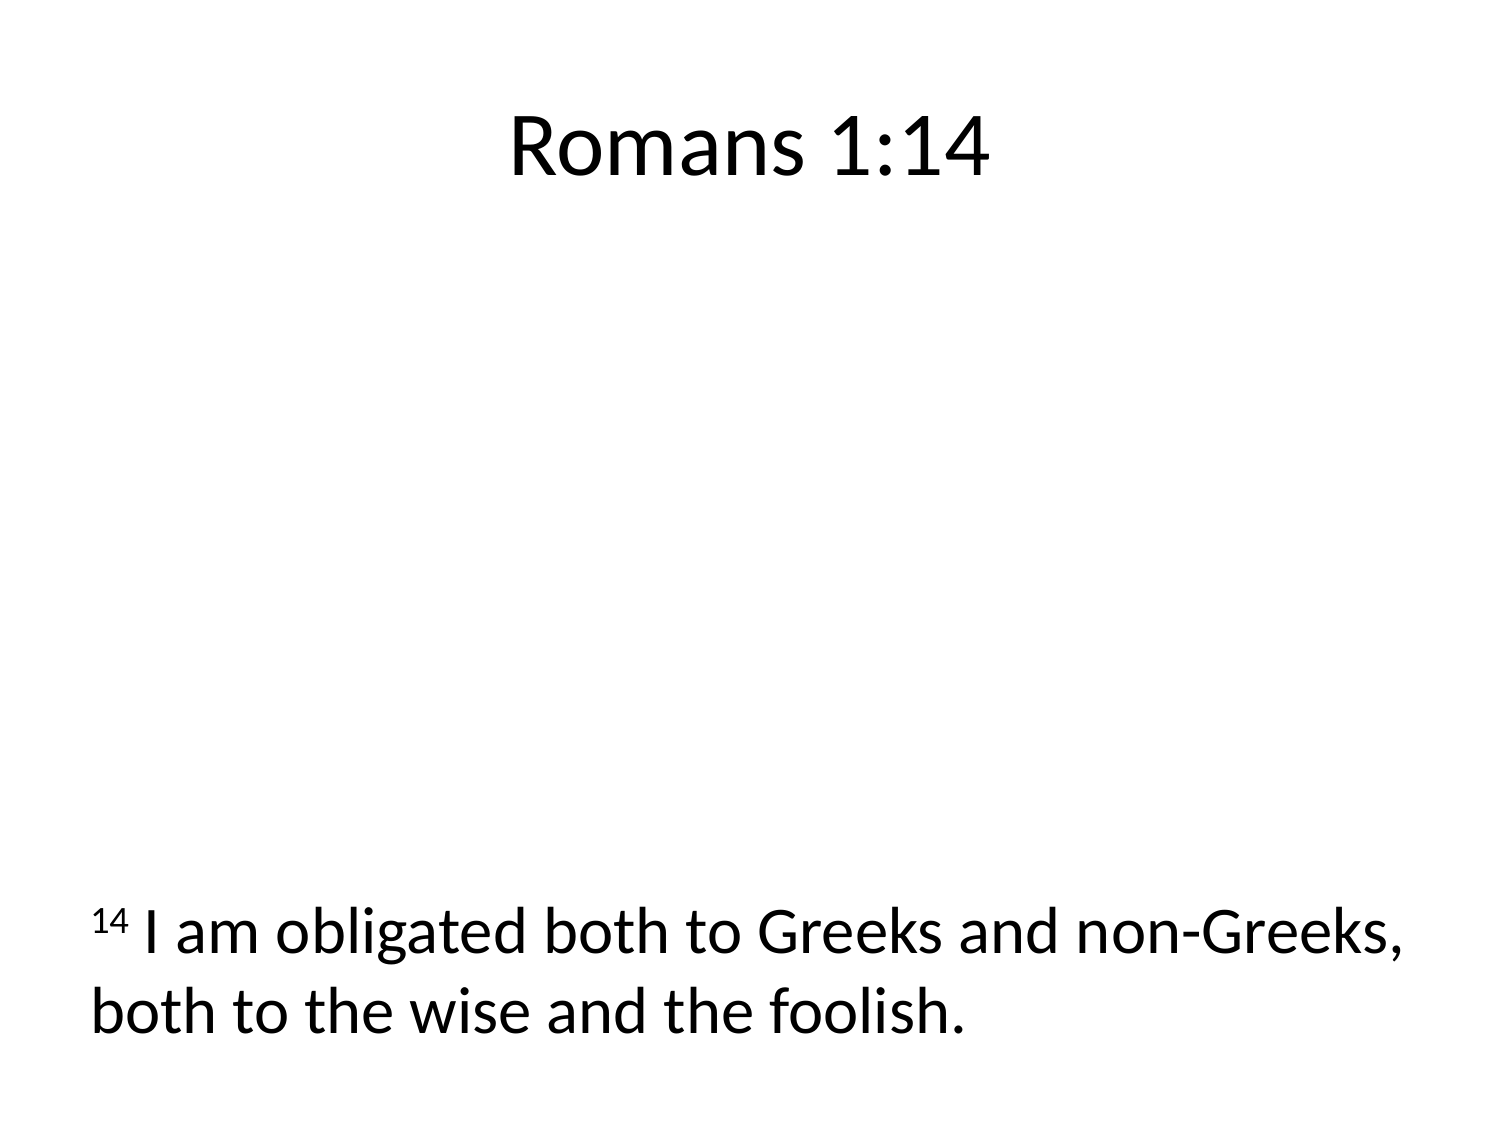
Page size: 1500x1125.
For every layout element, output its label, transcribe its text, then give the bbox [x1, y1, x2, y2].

title Romans 1:14 [75, 45, 1425, 233]
list 14 I am obligated both to Greeks and non-Greeks, both to the wise and the foolish. [75, 262, 1425, 1005]
